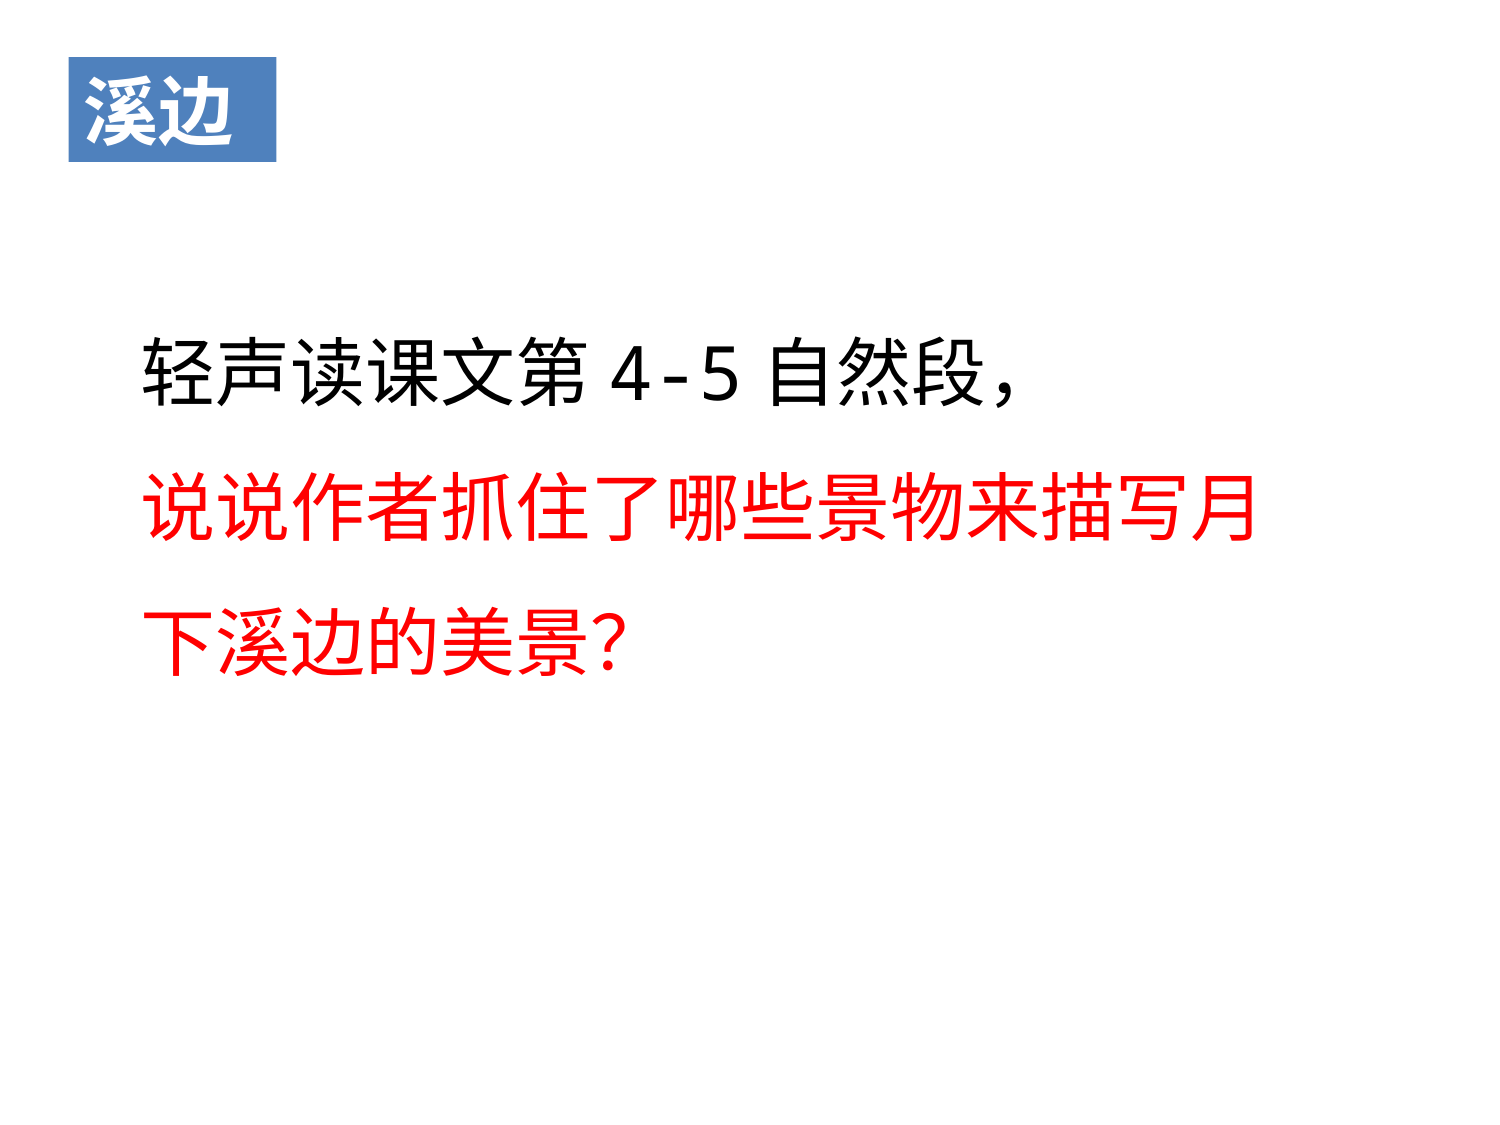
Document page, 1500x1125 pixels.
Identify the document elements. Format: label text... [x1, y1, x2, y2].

text_box 轻声读课文第4-5自然段， 说说作者抓住了哪些景物来描写月下溪边的美景？ [125, 272, 1318, 693]
text_box 溪边 [68, 57, 277, 162]
